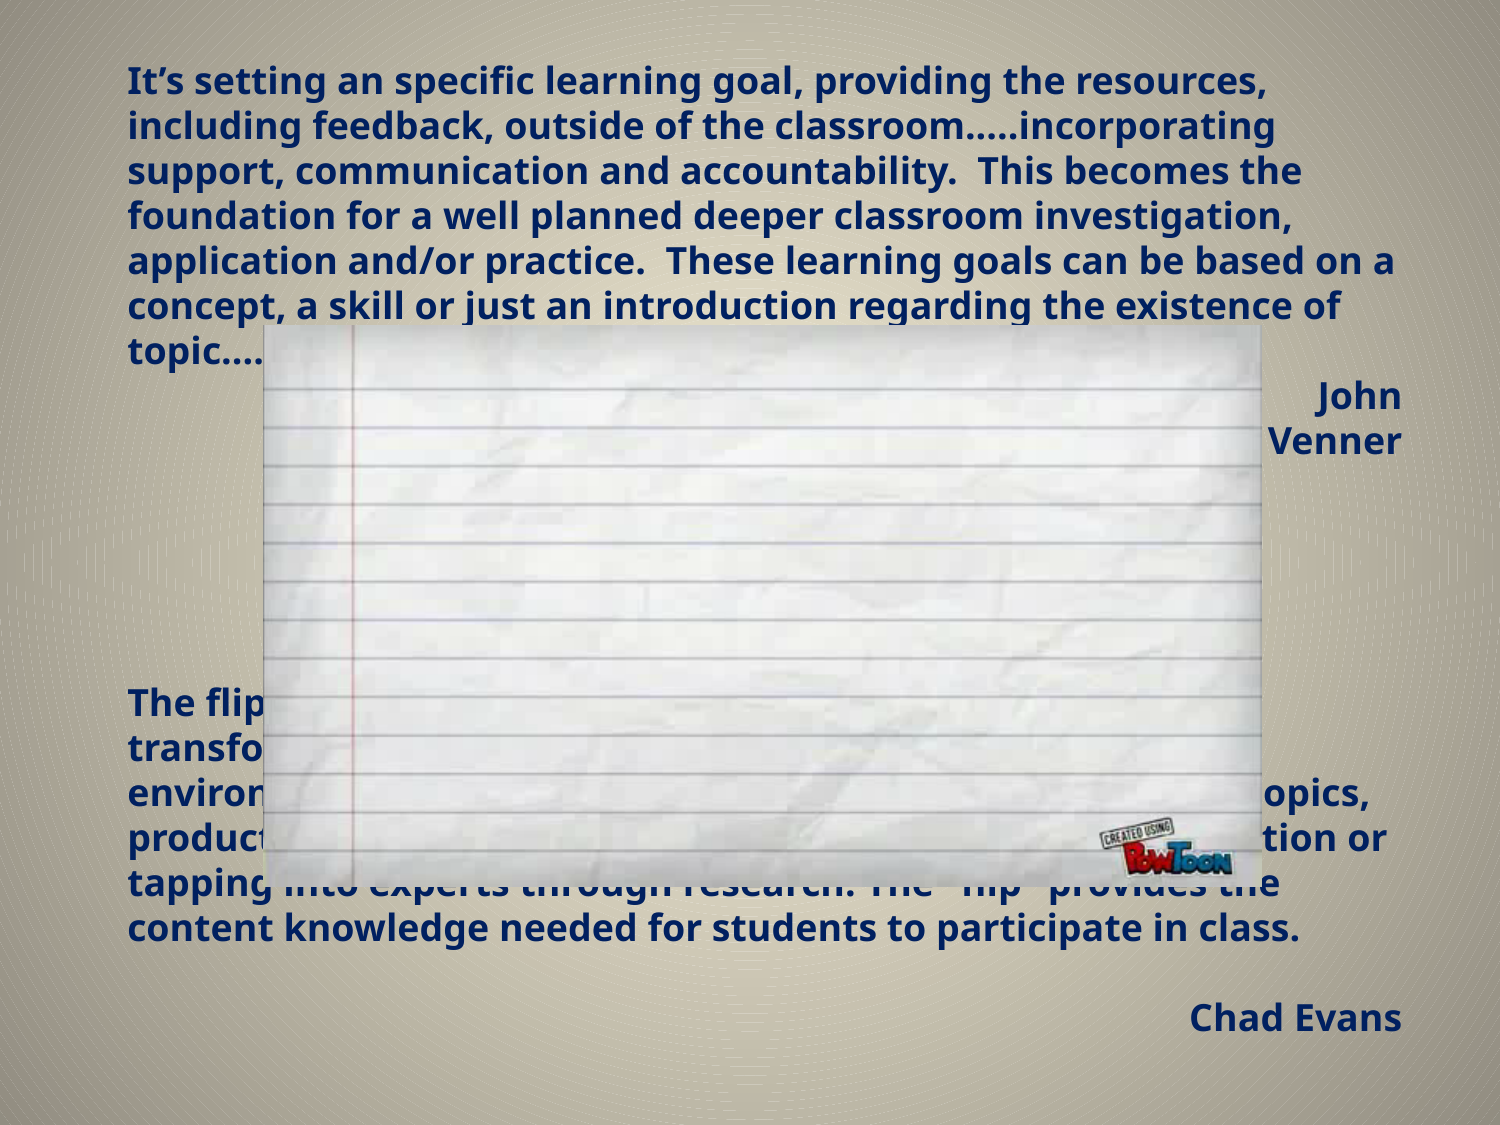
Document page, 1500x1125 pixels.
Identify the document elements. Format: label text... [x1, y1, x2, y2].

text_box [262, 324, 1263, 888]
text_box The flip is more about what the classroom environment is transformed into. For me, it’s a project based, student led environment, in which my role allows for students to select topics, products, and ask deeper questions, often through collaboration or tapping into experts through research. The “flip” provides the content knowledge needed for students to participate in class. Chad Evans [112, 671, 1418, 1091]
text_box It’s setting an specific learning goal, providing the resources, including feedback, outside of the classroom.....incorporating support, communication and accountability. This becomes the foundation for a well planned deeper classroom investigation, application and/or practice. These learning goals can be based on a concept, a skill or just an introduction regarding the existence of topic....a teaser. John Venner [112, 49, 1418, 515]
